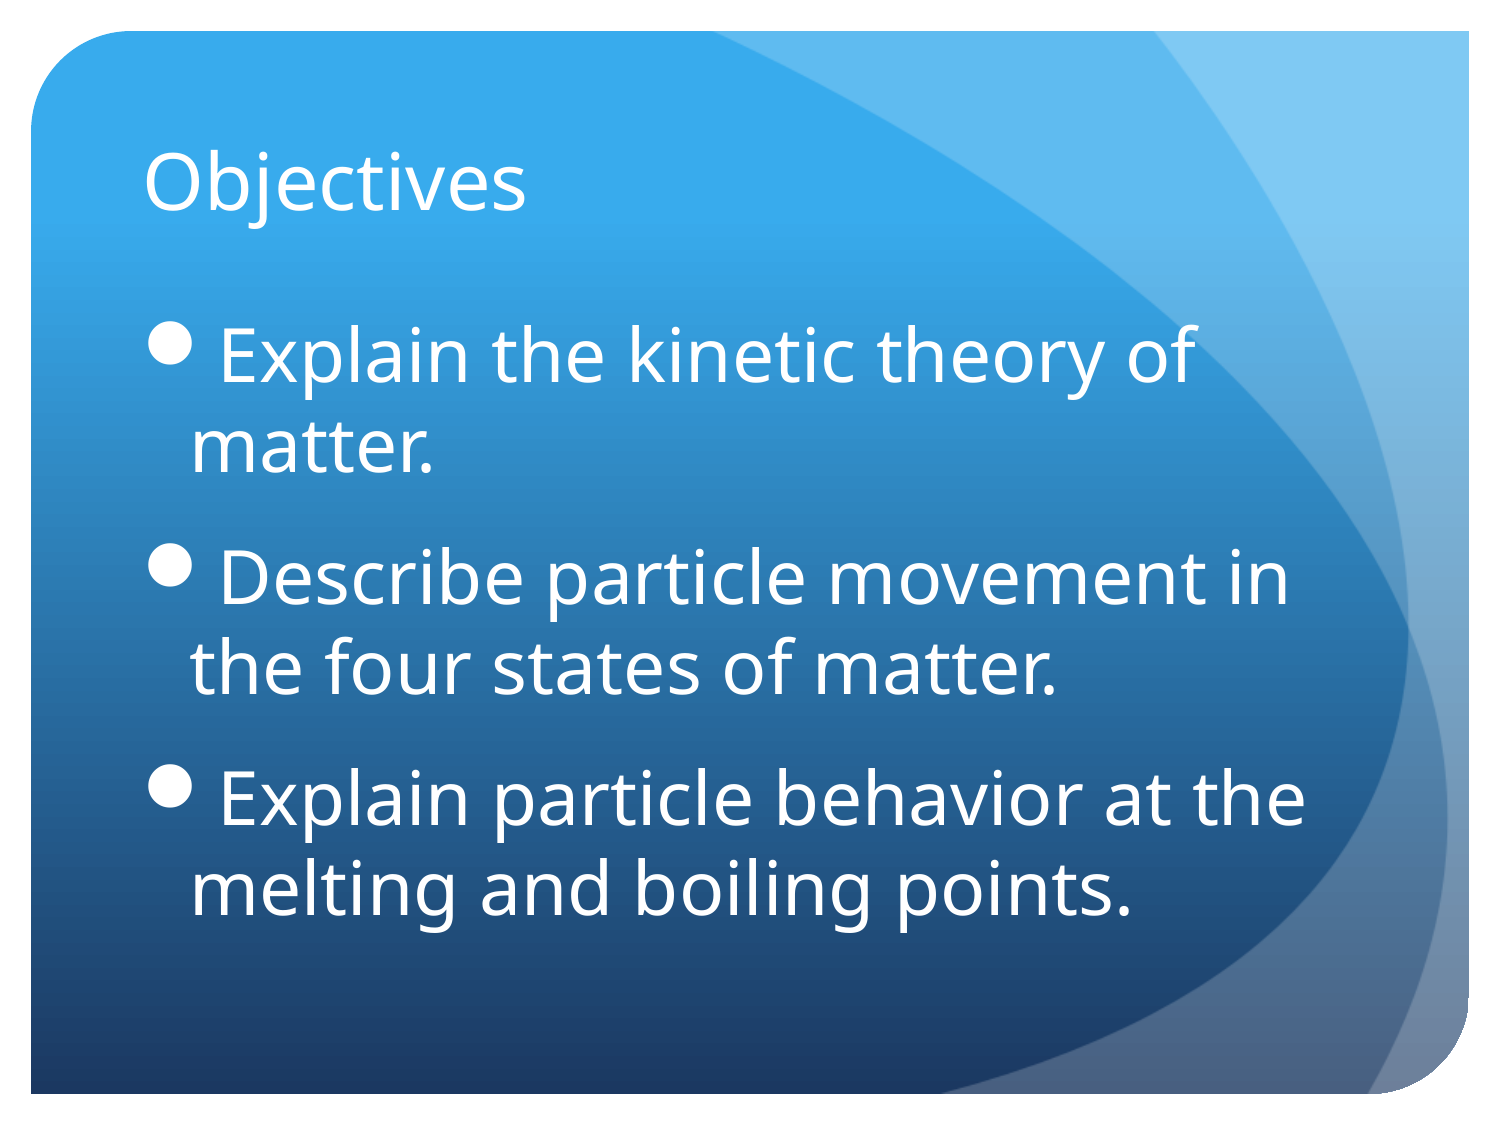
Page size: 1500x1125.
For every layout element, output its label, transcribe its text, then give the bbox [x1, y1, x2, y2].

list Explain the kinetic theory of matter. Describe particle movement in the four states of matter. Explain particle behavior at the melting and boiling points. [127, 299, 1372, 991]
title Objectives [127, 62, 1372, 234]
picture [24, 30, 1473, 1094]
